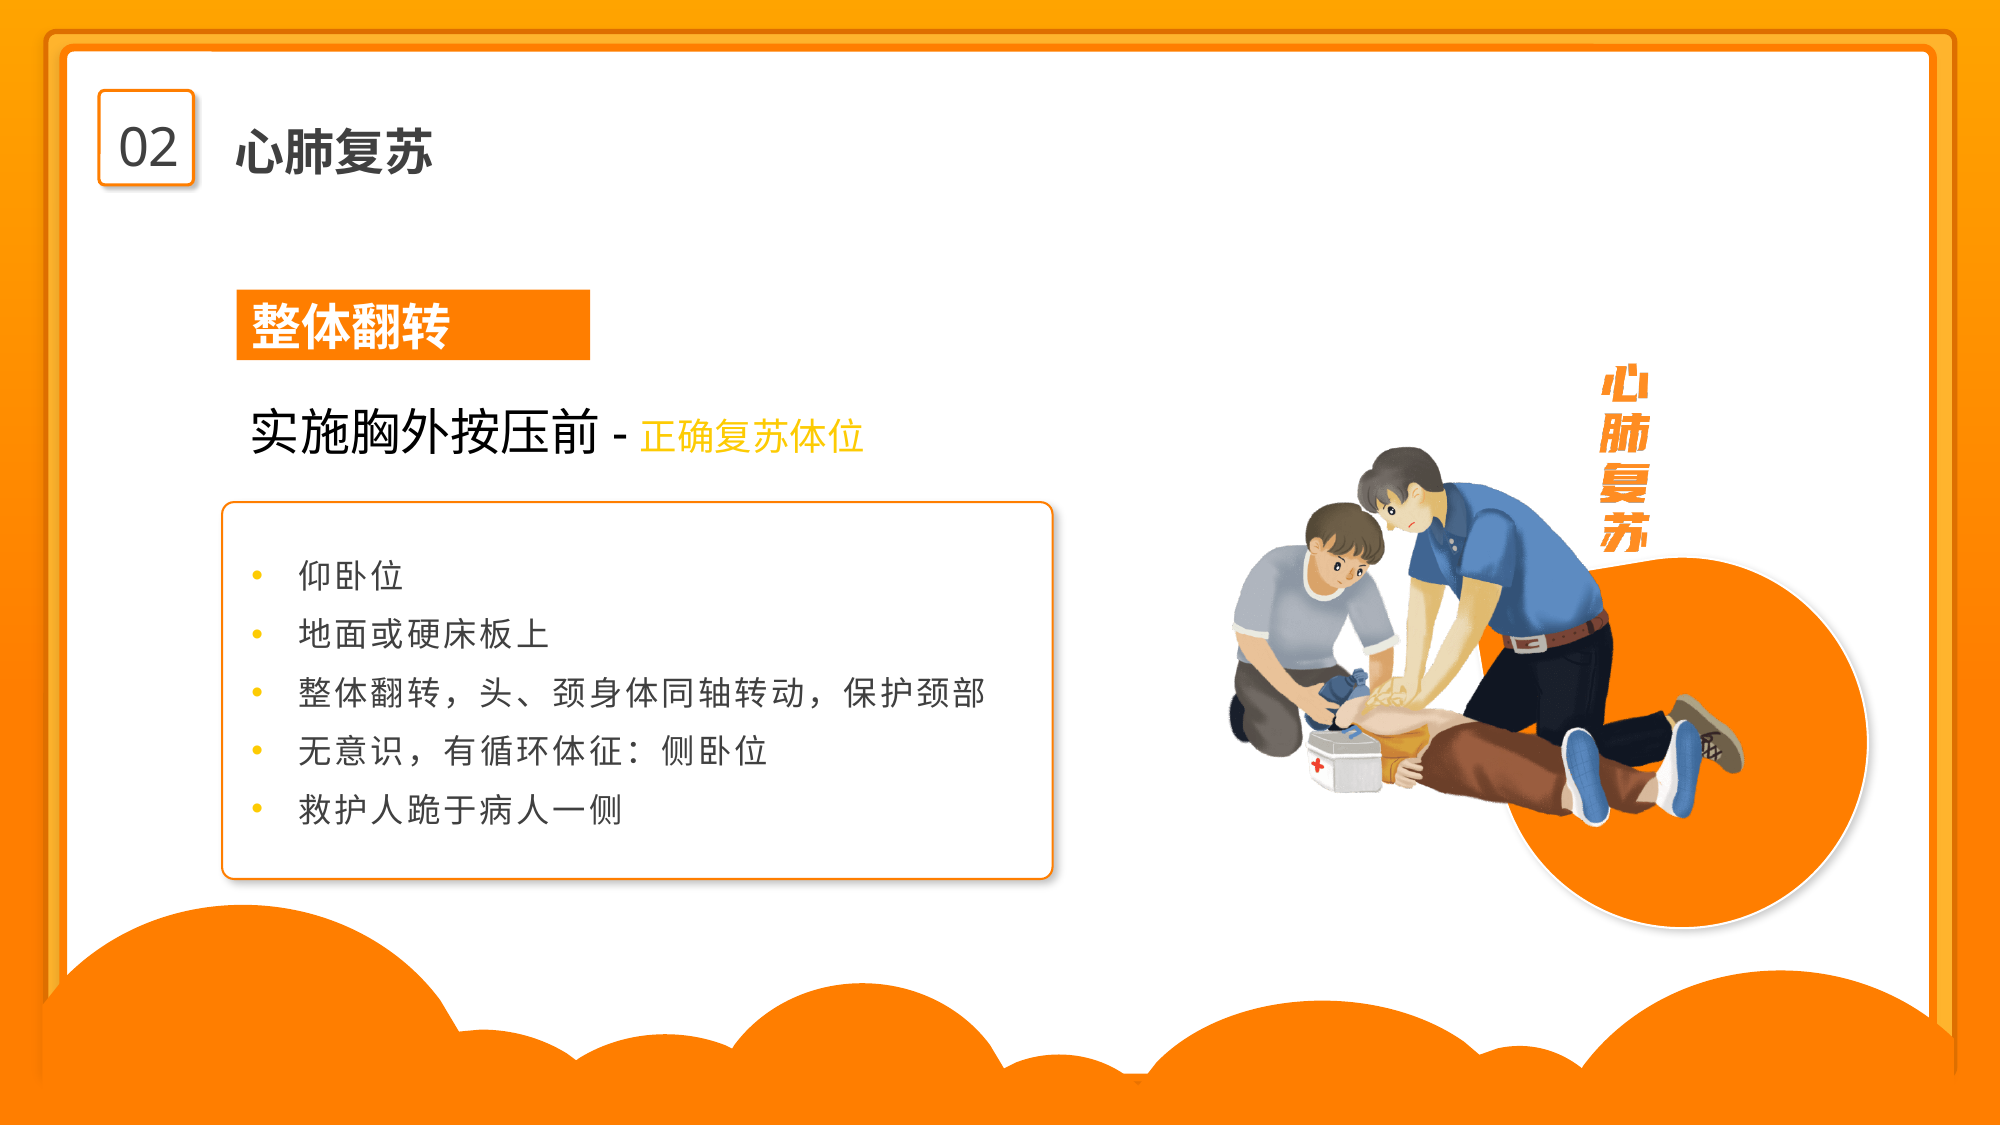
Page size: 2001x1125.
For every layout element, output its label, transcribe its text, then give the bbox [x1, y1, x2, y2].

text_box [222, 502, 1096, 879]
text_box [88, 90, 591, 185]
text_box 整体翻转 [236, 289, 591, 361]
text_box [1159, 289, 1868, 939]
text_box 实施胸外按压前-正确复苏体位 [235, 393, 1053, 468]
